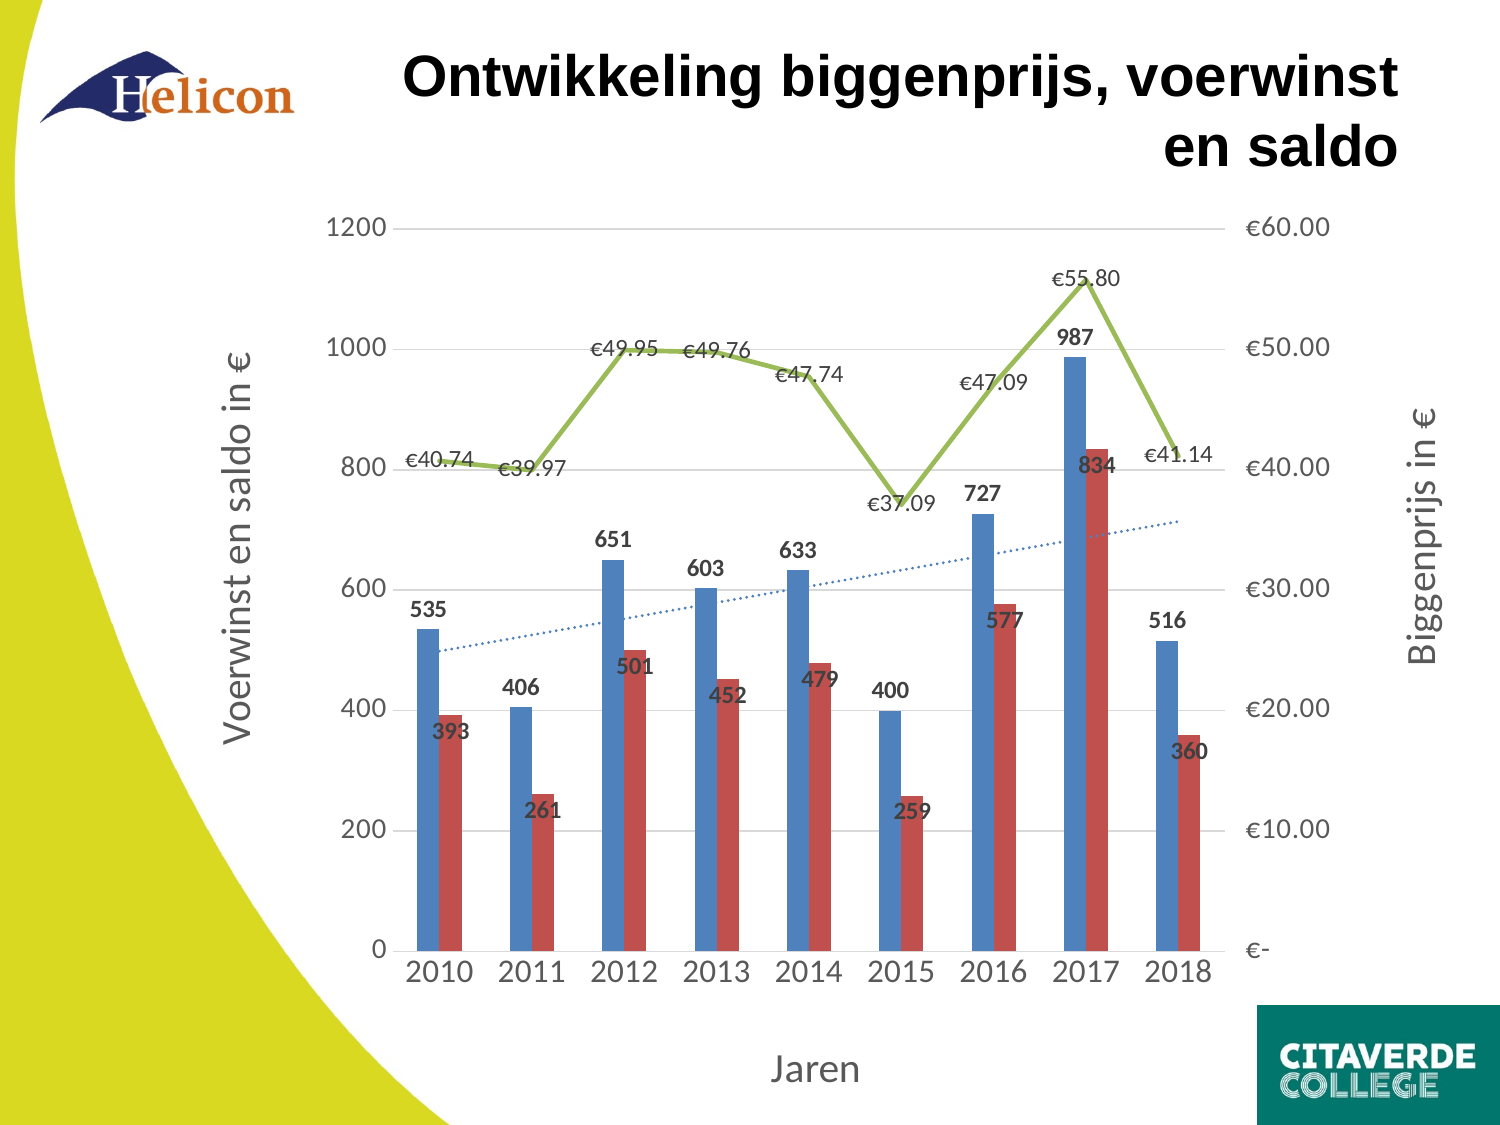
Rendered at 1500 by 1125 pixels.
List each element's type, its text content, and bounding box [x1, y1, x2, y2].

picture [0, 0, 1500, 1125]
chart [206, 196, 1459, 1107]
title Ontwikkeling biggenprijs, voerwinst en saldo [324, 54, 1415, 161]
